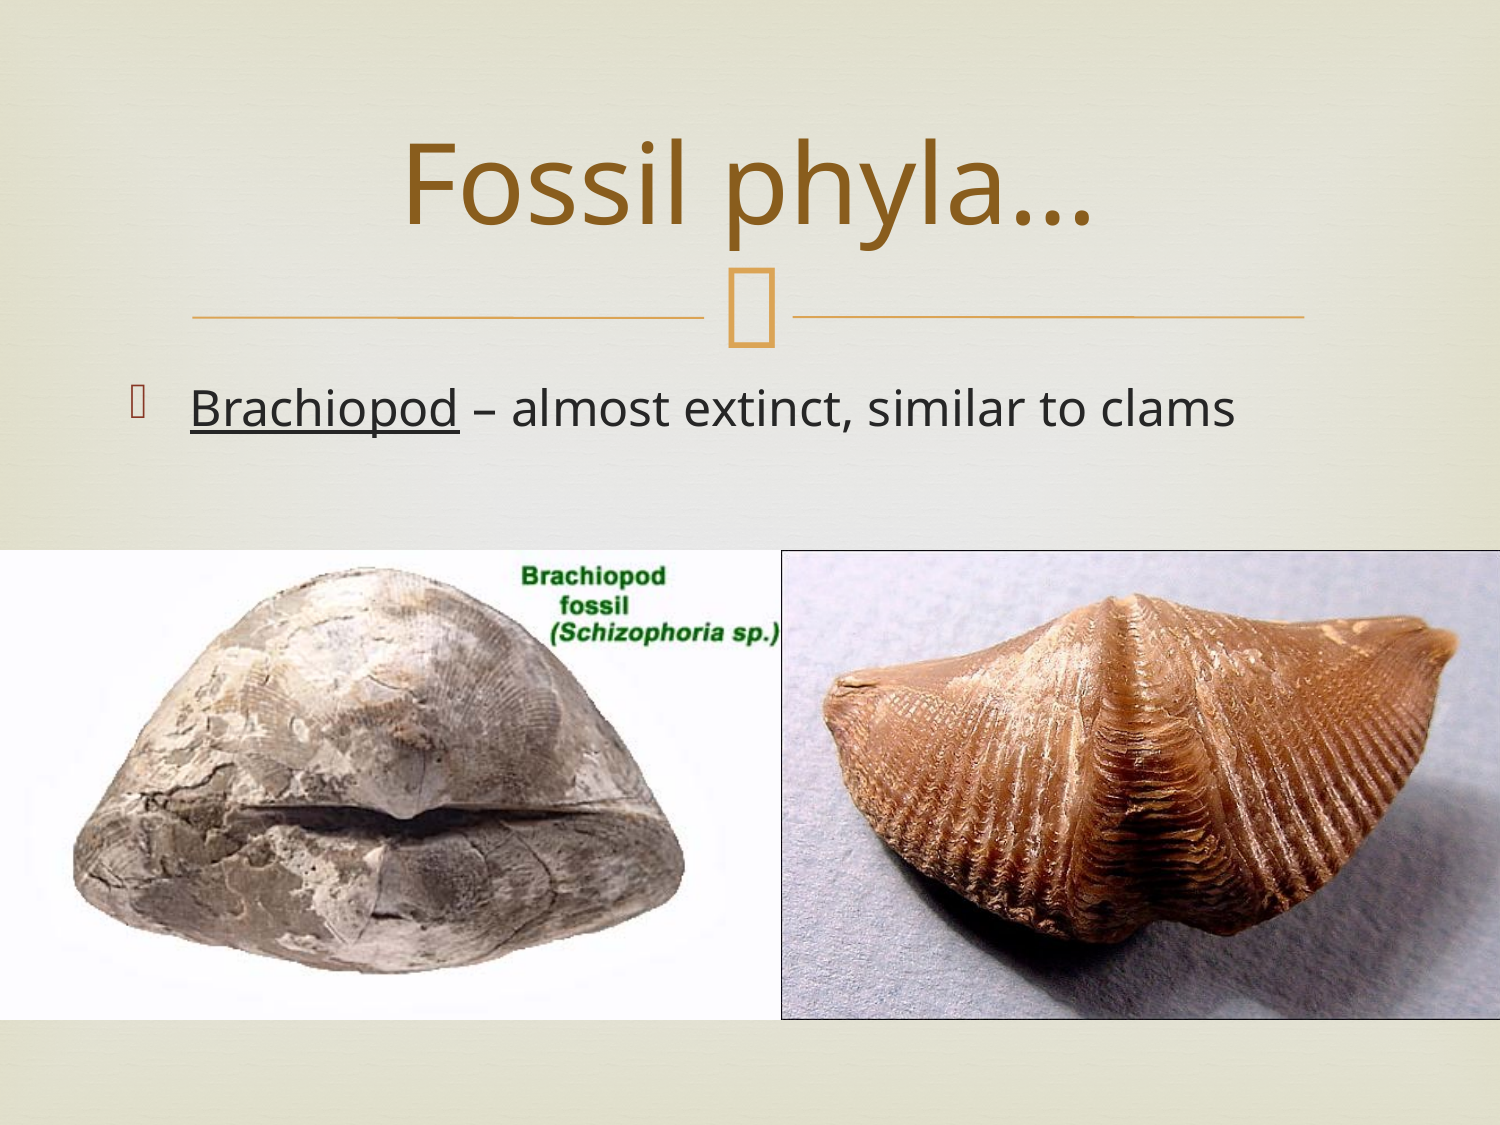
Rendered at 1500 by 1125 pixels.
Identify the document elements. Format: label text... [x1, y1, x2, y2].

list Brachiopod – almost extinct, similar to clams [114, 368, 1386, 548]
picture [0, 550, 1500, 1020]
title Fossil phyla… [112, 93, 1386, 267]
